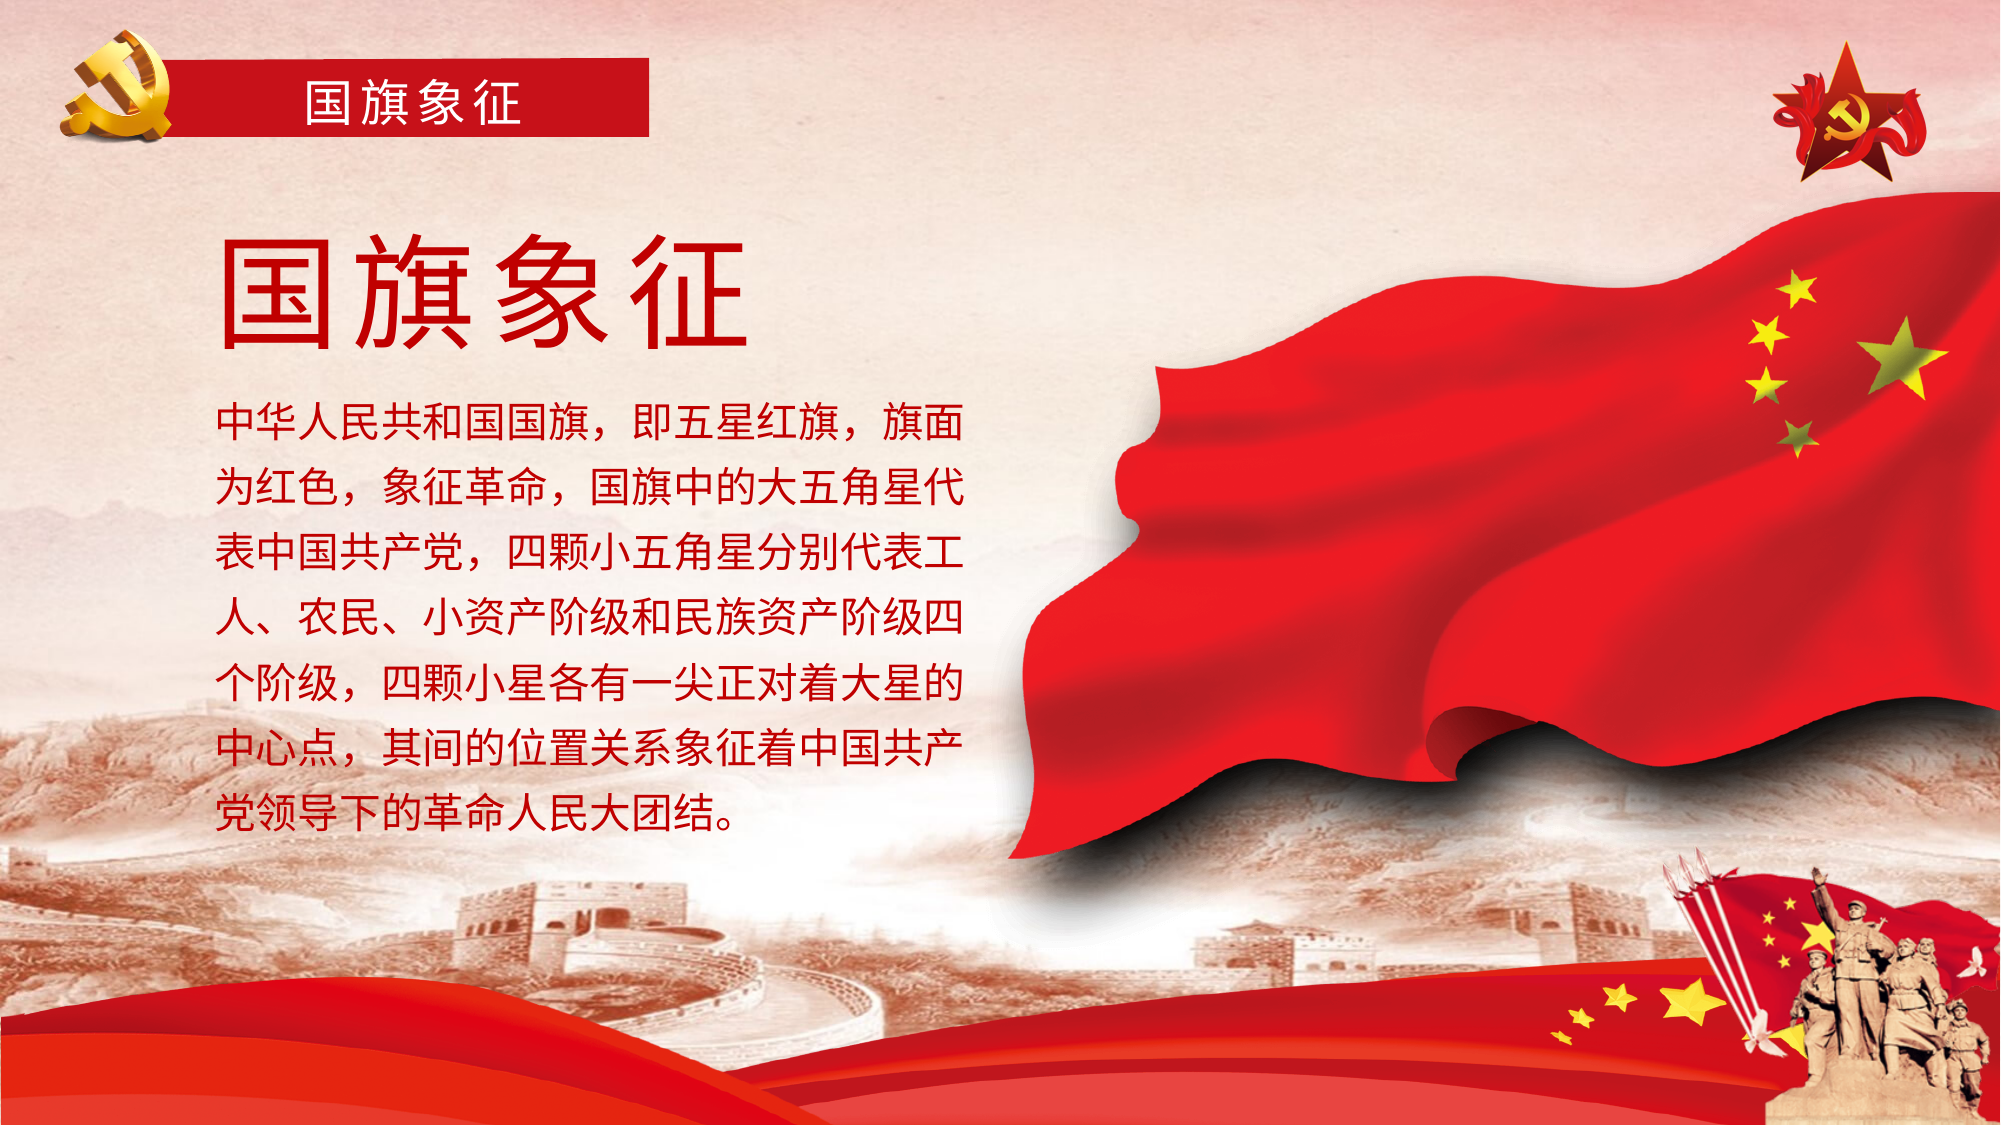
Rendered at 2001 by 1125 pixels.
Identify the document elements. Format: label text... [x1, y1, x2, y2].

text_box 国旗象征 [193, 54, 628, 137]
text_box [172, 56, 651, 138]
picture [0, 0, 2001, 1125]
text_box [199, 207, 1001, 849]
